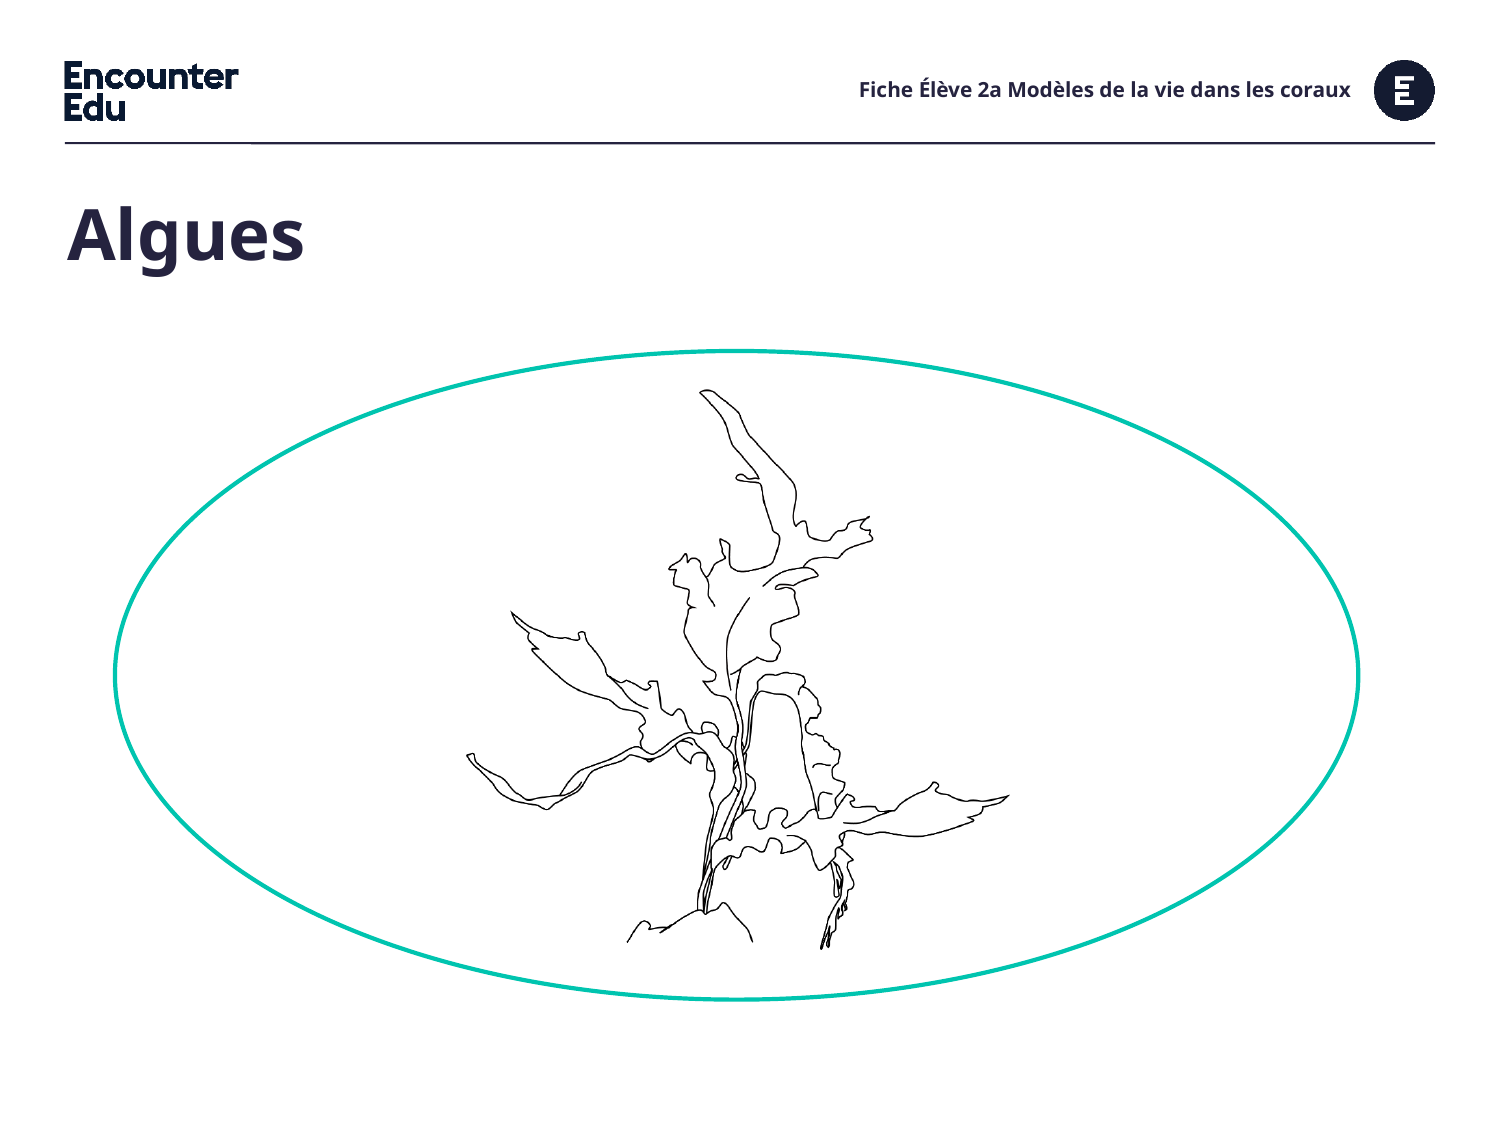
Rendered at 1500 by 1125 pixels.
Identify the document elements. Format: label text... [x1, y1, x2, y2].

picture [60, 59, 243, 122]
title Fiche Élève 2a Modèles de la vie dans les coraux [749, 67, 1359, 114]
list Algues [59, 191, 929, 394]
text_box [114, 366, 1359, 1000]
picture [466, 389, 1010, 951]
picture [1372, 58, 1436, 122]
